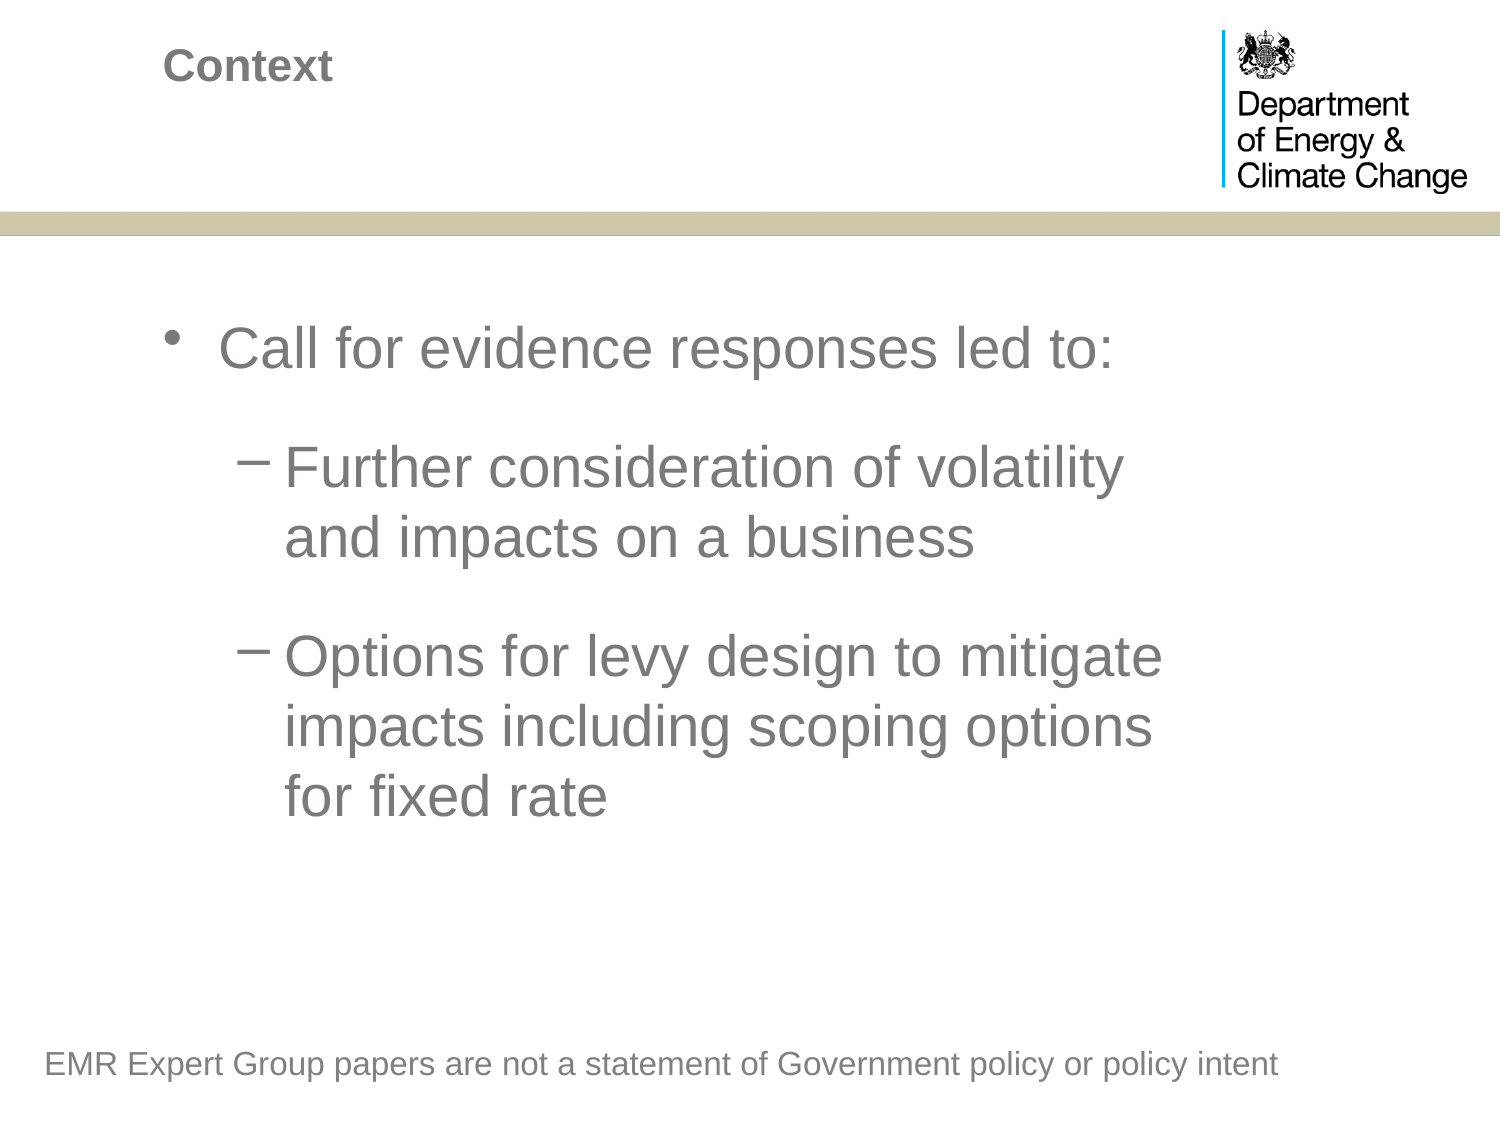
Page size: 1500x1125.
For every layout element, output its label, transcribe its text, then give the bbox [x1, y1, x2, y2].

picture [0, 208, 1500, 236]
text_box EMR Expert Group papers are not a statement of Government policy or policy intent [29, 1034, 1500, 1090]
list Call for evidence responses led to: Further consideration of volatility and impacts on a business Options for levy design to mitigate impacts including scoping options for fixed rate [147, 302, 1234, 965]
picture [1222, 30, 1467, 194]
title Context [147, 27, 1034, 112]
